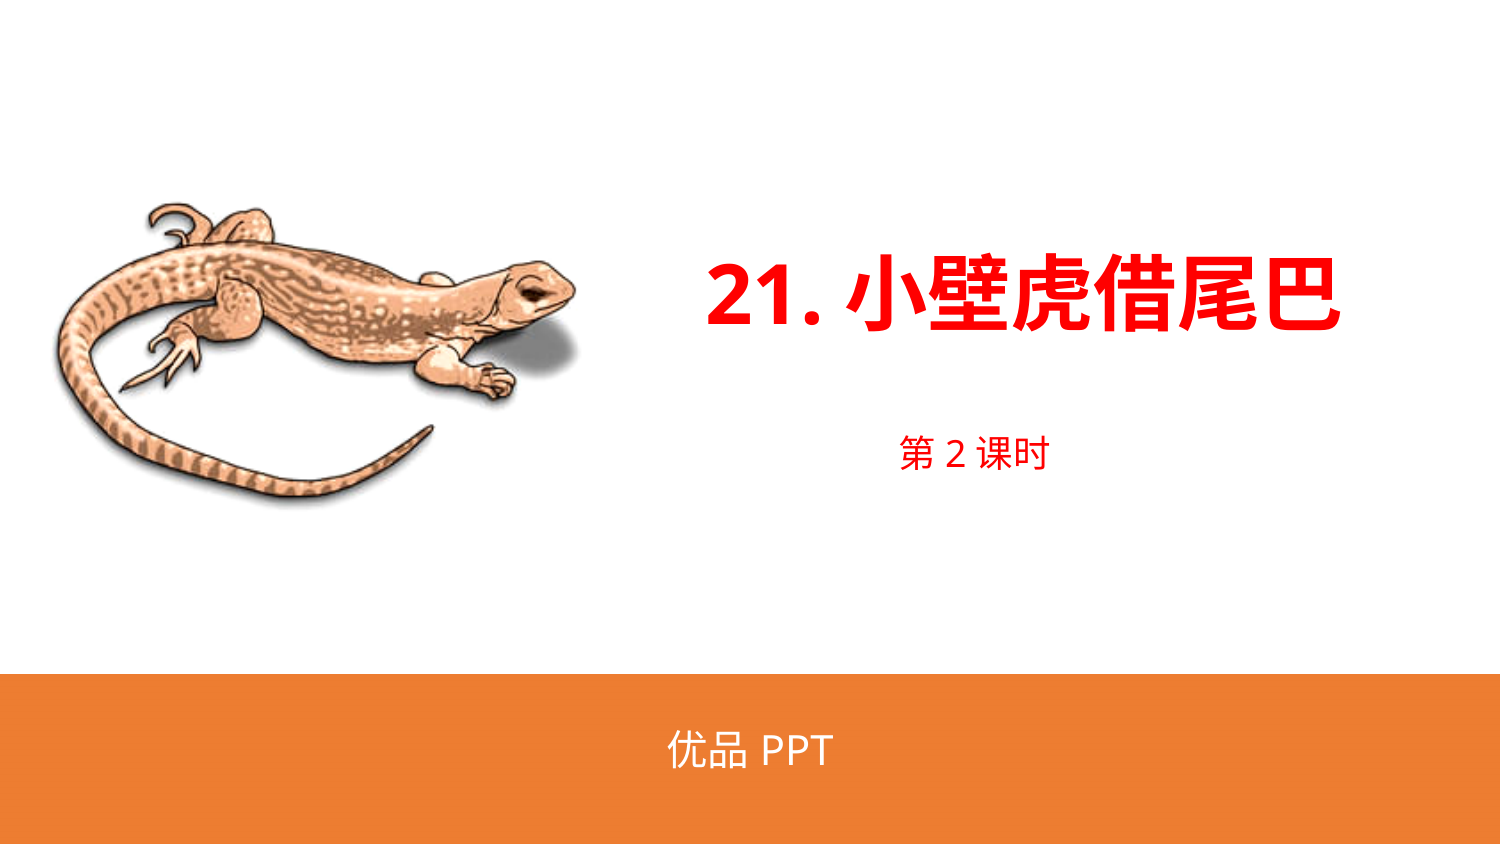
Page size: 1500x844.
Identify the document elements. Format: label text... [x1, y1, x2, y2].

picture [37, 140, 610, 545]
text_box 21.小壁虎借尾巴 [697, 251, 1500, 343]
picture [0, 674, 1500, 844]
text_box 第2课时 [824, 431, 1125, 480]
